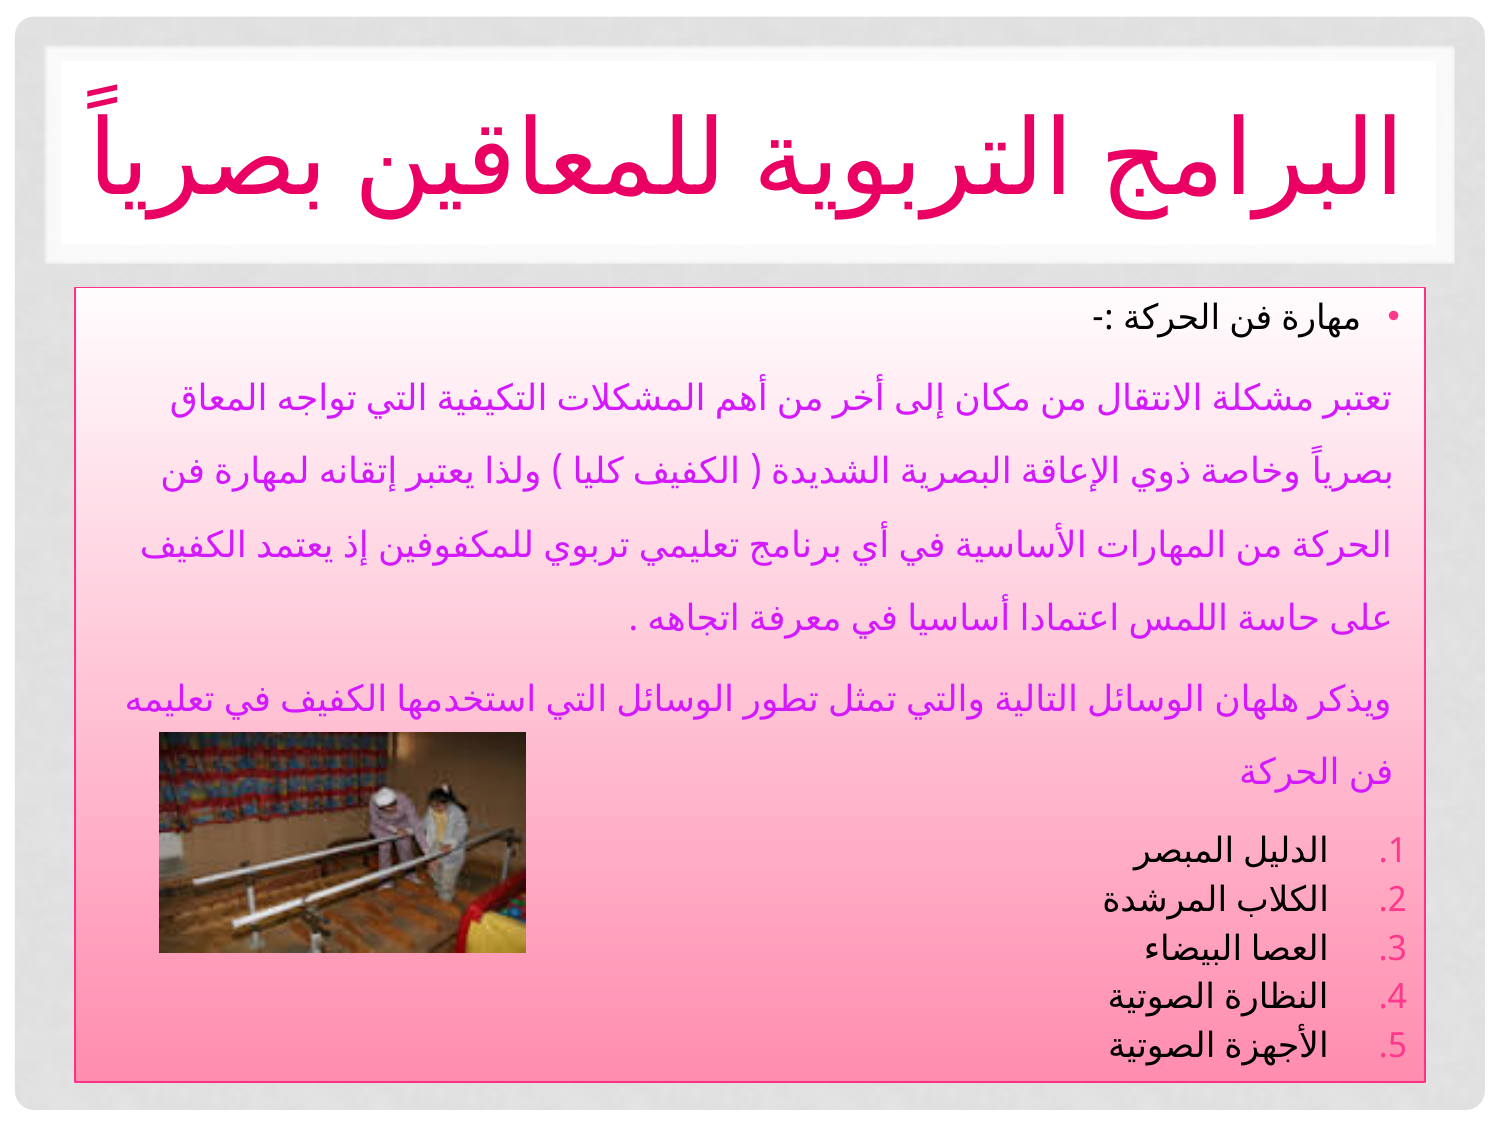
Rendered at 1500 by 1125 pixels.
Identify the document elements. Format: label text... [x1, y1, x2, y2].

picture [159, 732, 526, 953]
list مهارة فن الحركة :- تعتبر مشكلة الانتقال من مكان إلى أخر من أهم المشكلات التكيفية التي تواجه المعاق بصرياً وخاصة ذوي الإعاقة البصرية الشديدة ( الكفيف كليا ) ولذا يعتبر إتقانه لمهارة فن الحركة من المهارات الأساسية في أي برنامج تعليمي تربوي للمكفوفين إذ يعتمد الكفيف على حاسة اللمس اعتمادا أساسيا في معرفة اتجاهه . ويذكر هلهان الوسائل التالية والتي تمثل تطور الوسائل التي استخدمها الكفيف في تعليمه فن الحركة الدليل المبصر الكلاب المرشدة العصا البيضاء النظارة الصوتية الأجهزة الصوتية [74, 287, 1426, 1083]
title البرامج التربوية للمعاقين بصرياً [69, 66, 1425, 238]
